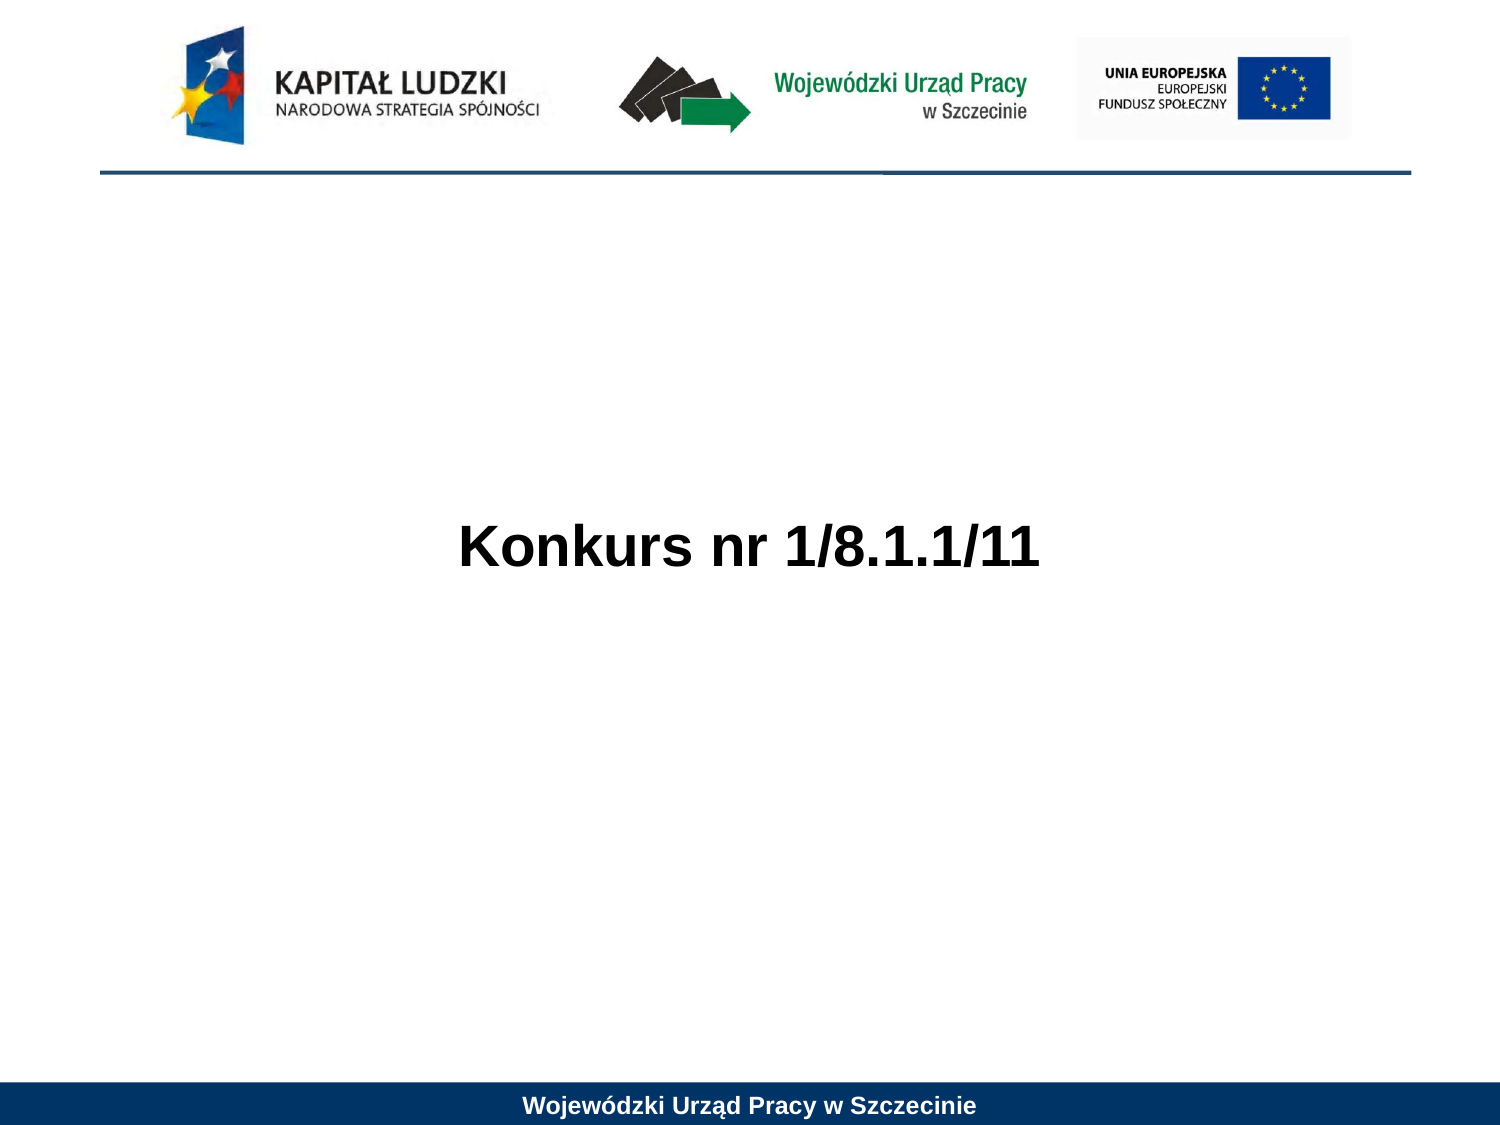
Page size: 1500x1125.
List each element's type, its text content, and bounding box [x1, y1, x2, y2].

picture [159, 24, 1353, 149]
list Konkurs nr 1/8.1.1/11 [74, 262, 1426, 1006]
